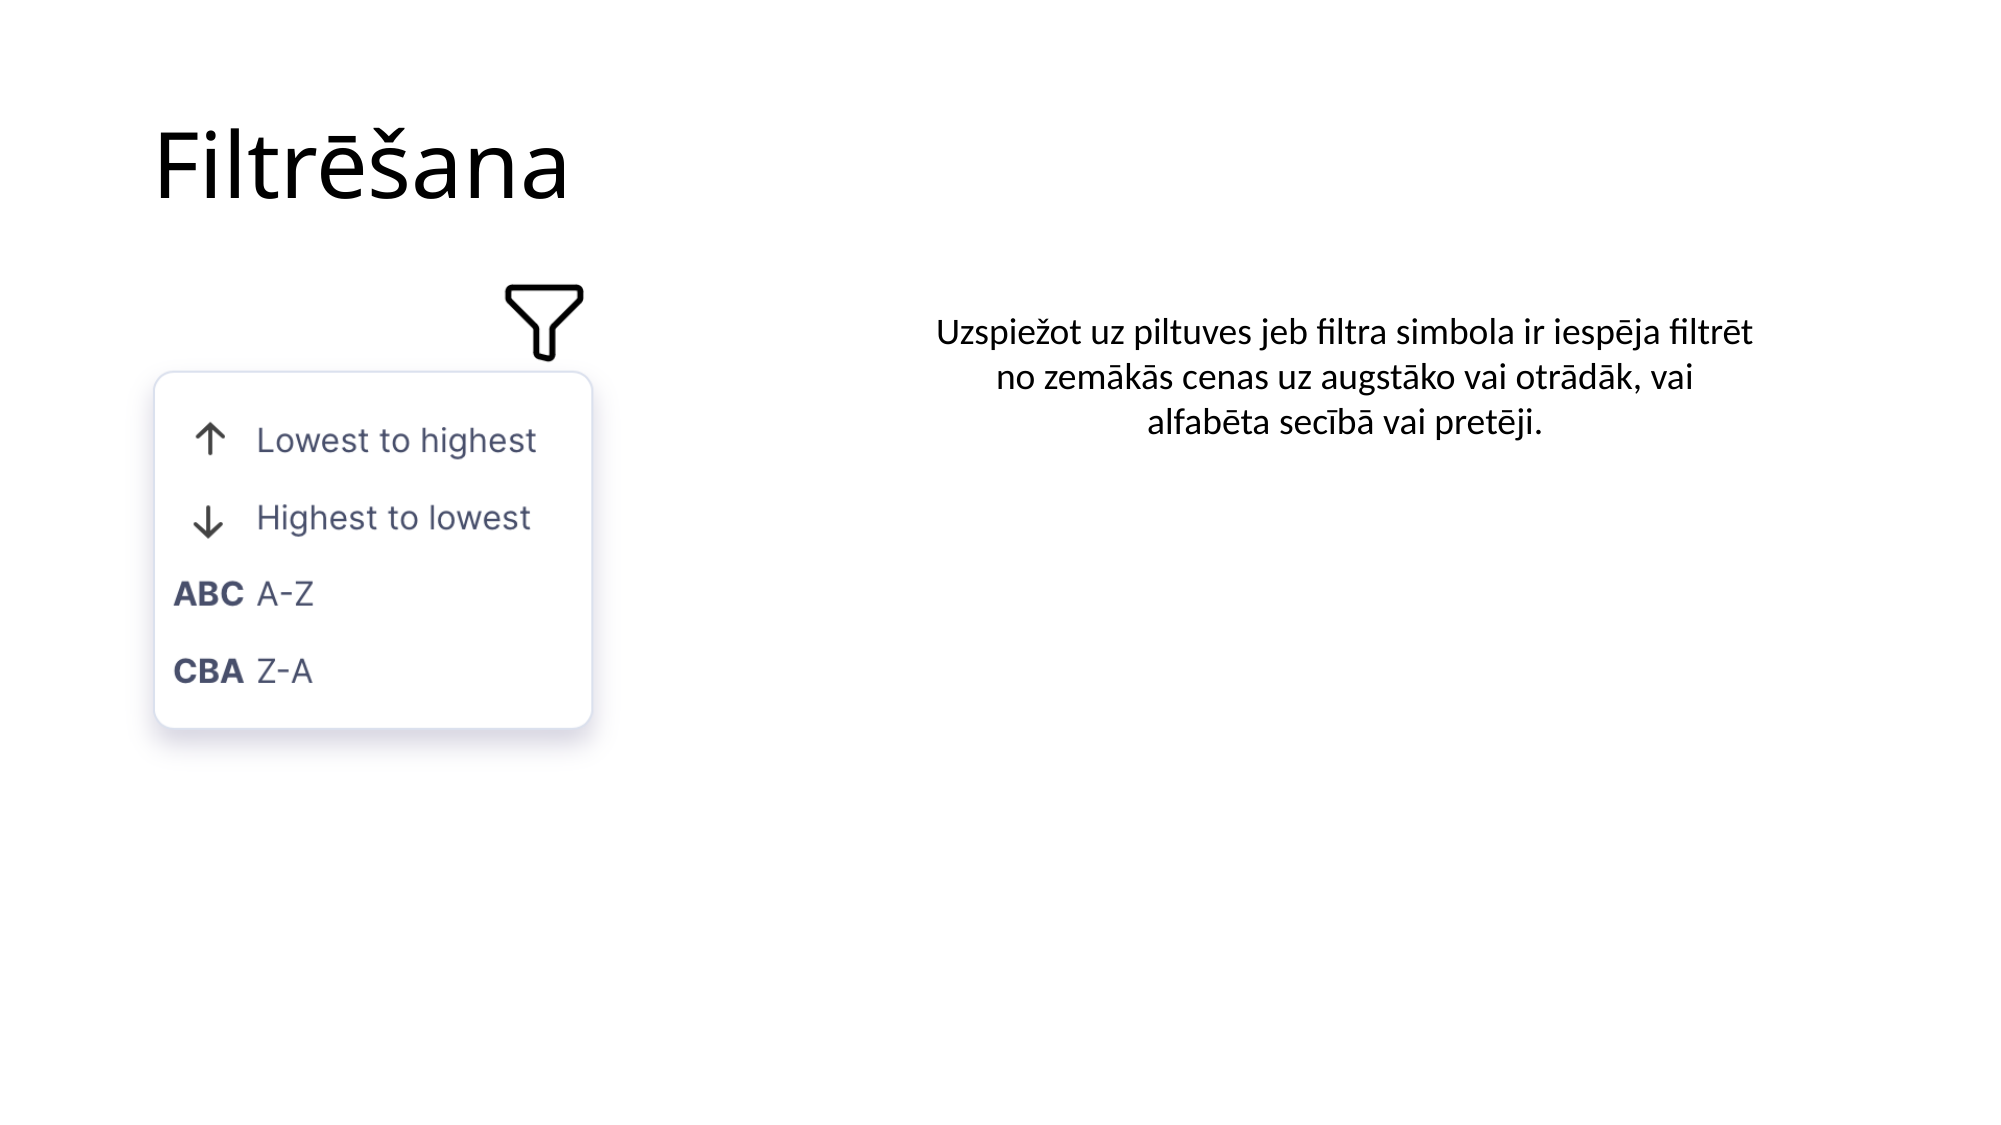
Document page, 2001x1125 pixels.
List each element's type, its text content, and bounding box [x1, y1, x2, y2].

text_box Uzspiežot uz piltuves jeb filtra simbola ir iespēja filtrēt no zemākās cenas uz augstāko vai otrādāk, vai alfabēta secībā vai pretēji. [844, 299, 1846, 450]
picture [83, 238, 655, 802]
title Filtrēšana [137, 59, 1863, 278]
